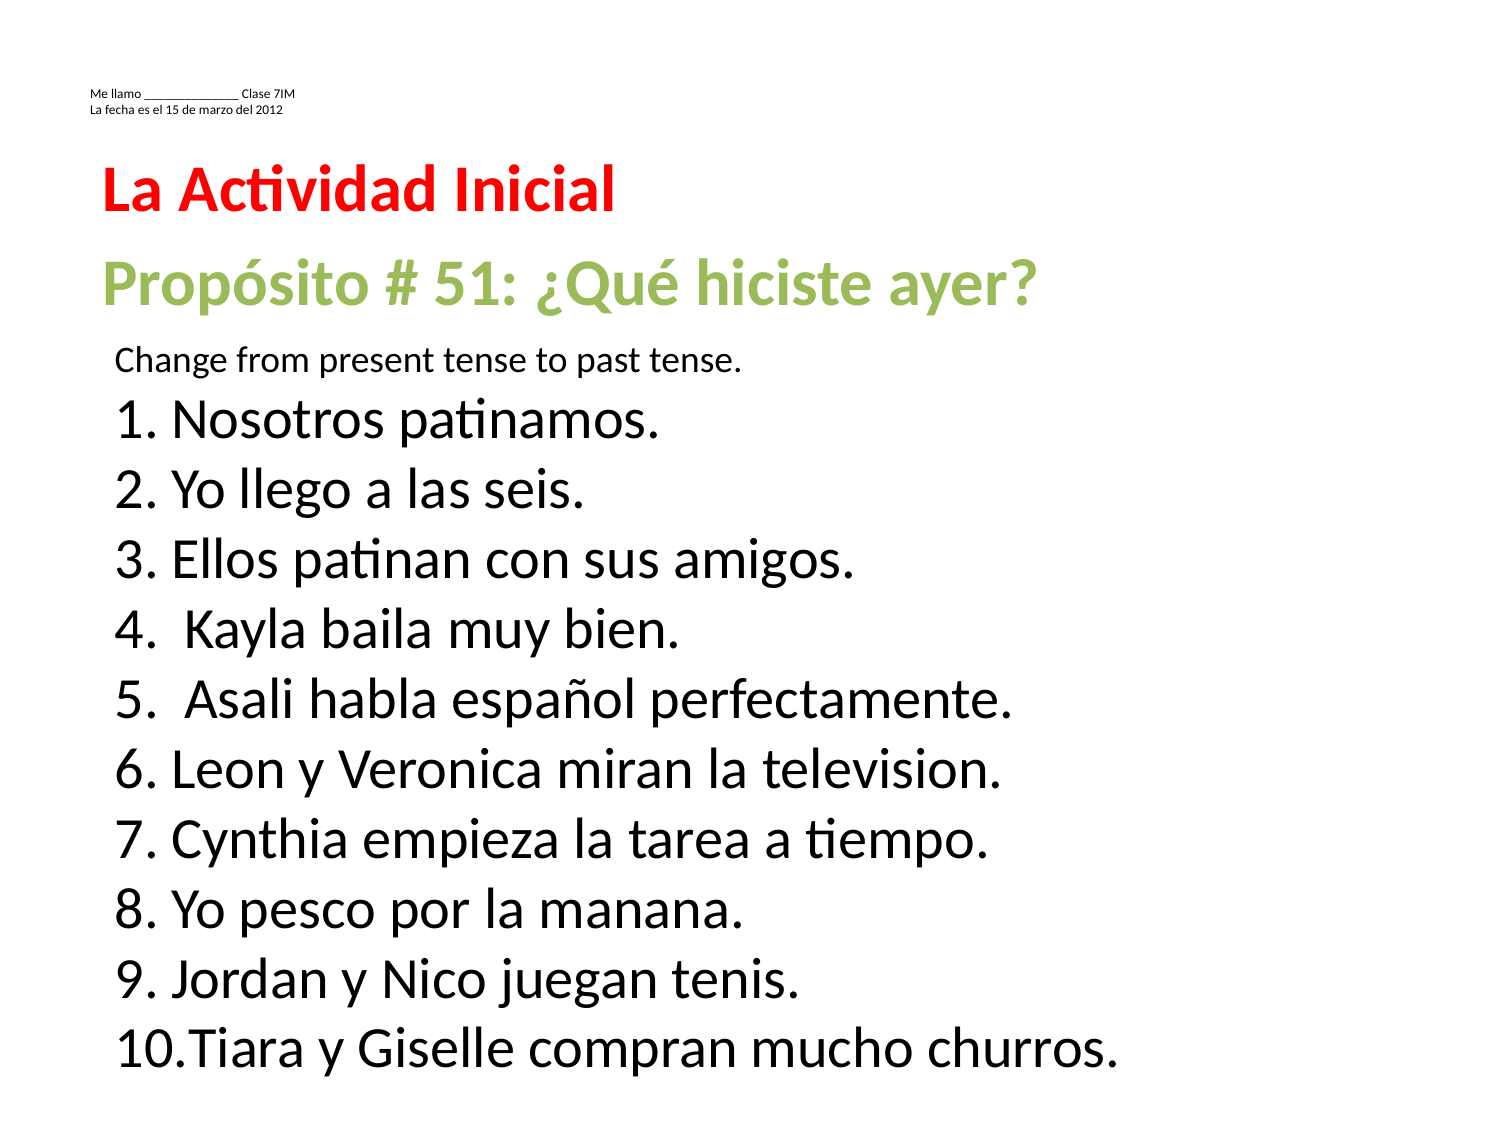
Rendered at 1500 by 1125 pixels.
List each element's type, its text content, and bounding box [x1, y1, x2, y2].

text_box La Actividad Inicial Propósito # 51: ¿Qué hiciste ayer? [87, 137, 1425, 1063]
text_box Change from present tense to past tense. Nosotros patinamos. Yo llego a las seis. Ellos patinan con sus amigos. Kayla baila muy bien. Asali habla español perfectamente. Leon y Veronica miran la television. Cynthia empieza la tarea a tiempo. Yo pesco por la manana. Jordan y Nico juegan tenis. Tiara y Giselle compran mucho churros. [99, 237, 1438, 1087]
title Me llamo ______________ Clase 7IM La fecha es el 15 de marzo del 2012 [75, 45, 1425, 176]
